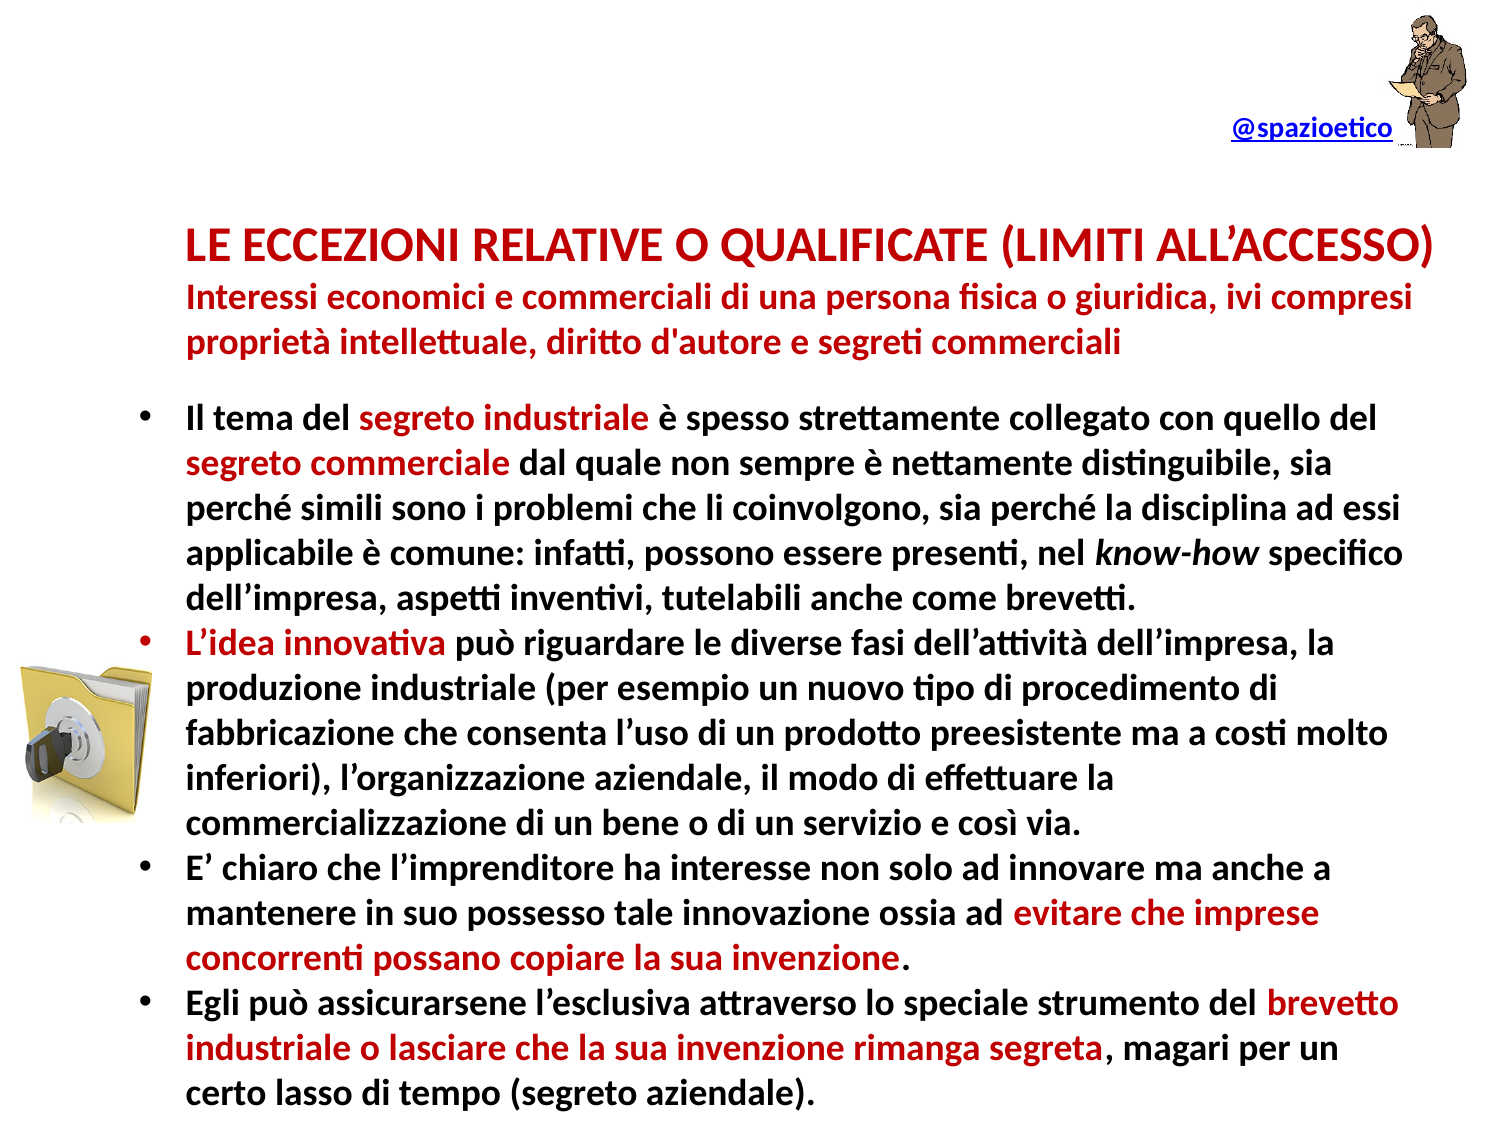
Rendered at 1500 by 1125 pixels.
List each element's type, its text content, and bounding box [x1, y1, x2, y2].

picture [1372, 7, 1488, 148]
picture [17, 656, 158, 823]
text_box LE ECCEZIONI RELATIVE O QUALIFICATE (LIMITI ALL’ACCESSO) Interessi economici e commerciali di una persona fisica o giuridica, ivi compresi proprietà intellettuale, diritto d'autore e segreti commerciali [171, 204, 1483, 370]
text_box Il tema del segreto industriale è spesso strettamente collegato con quello del segreto commerciale dal quale non sempre è nettamente distinguibile, sia perché simili sono i problemi che li coinvolgono, sia perché la disciplina ad essi applicabile è comune: infatti, possono essere presenti, nel know-how specifico dell’impresa, aspetti inventivi, tutelabili anche come brevetti. L’idea innovativa può riguardare le diverse fasi dell’attività dell’impresa, la produzione industriale (per esempio un nuovo tipo di procedimento di fabbricazione che consenta l’uso di un prodotto preesistente ma a costi molto inferiori), l’organizzazione aziendale, il modo di effettuare la commercializzazione di un bene o di un servizio e così via. E’ chiaro che l’imprenditore ha interesse non solo ad innovare ma anche a mantenere in suo possesso tale innovazione ossia ad evitare che imprese concorrenti possano copiare la sua invenzione. Egli può assicurarsene l’esclusiva attraverso lo speciale strumento del brevetto industriale o lasciare che la sua invenzione rimanga segreta, magari per un certo lasso di tempo (segreto aziendale). [123, 385, 1435, 1120]
